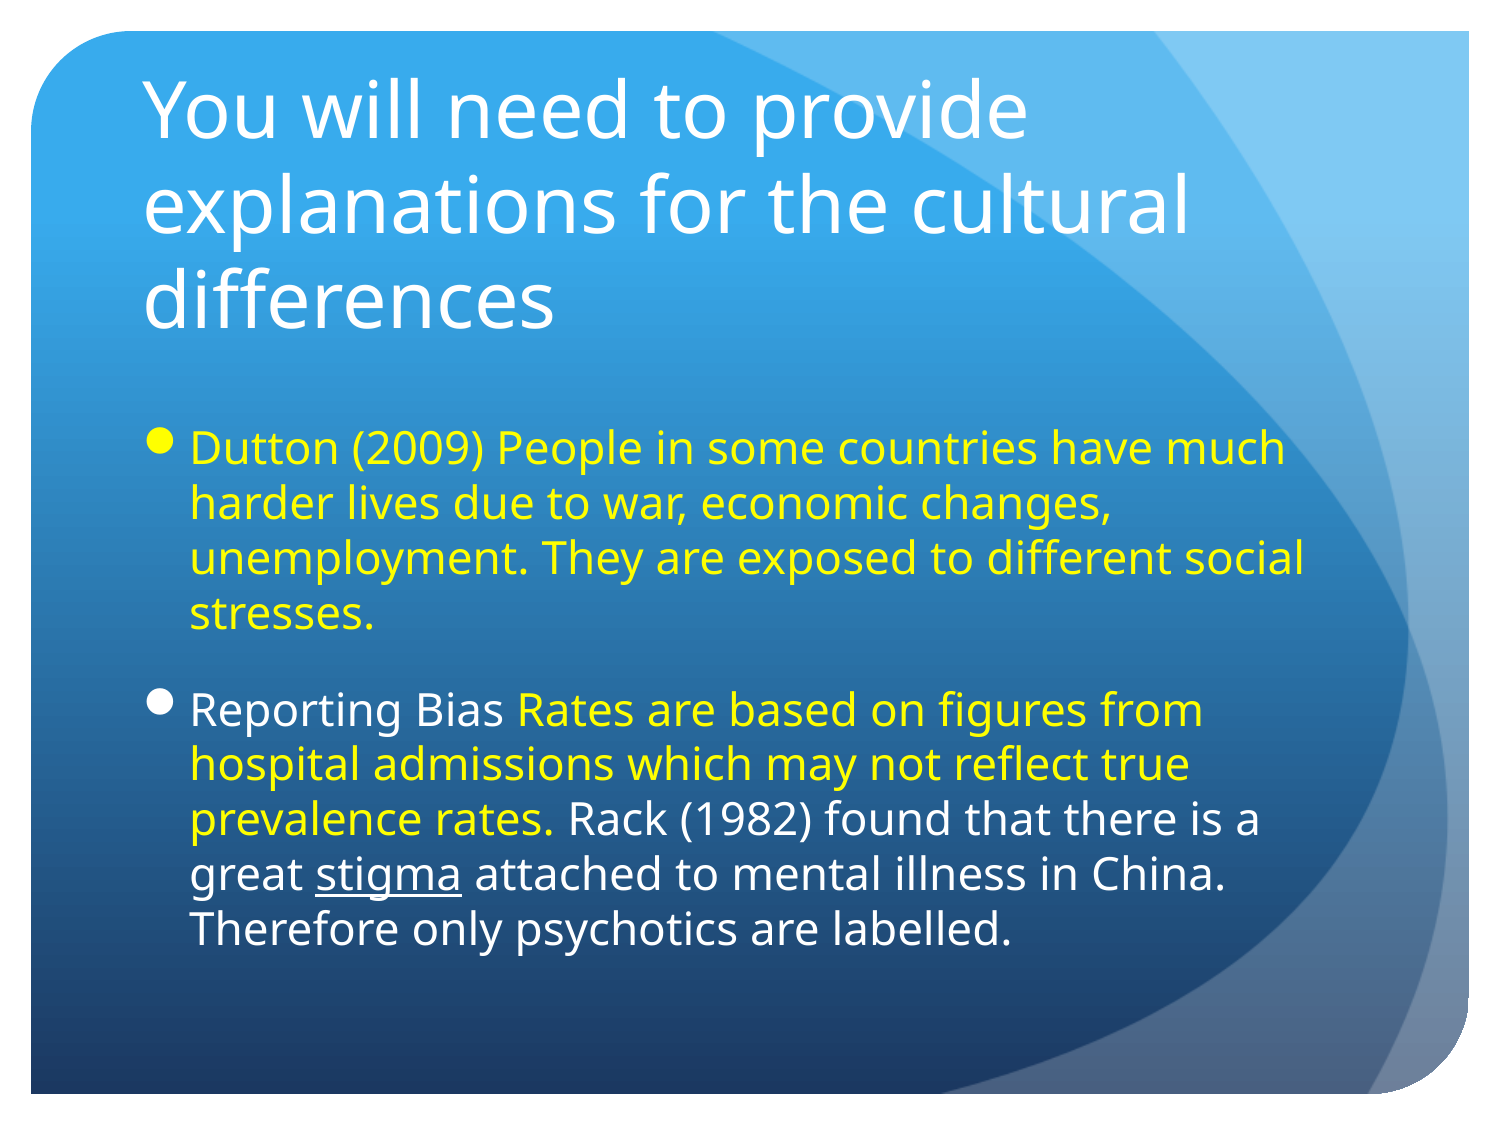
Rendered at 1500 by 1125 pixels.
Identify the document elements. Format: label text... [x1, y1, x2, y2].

picture [24, 30, 1473, 1094]
list Dutton (2009) People in some countries have much harder lives due to war, economic changes, unemployment. They are exposed to different social stresses. Reporting Bias Rates are based on figures from hospital admissions which may not reflect true prevalence rates. Rack (1982) found that there is a great stigma attached to mental illness in China. Therefore only psychotics are labelled. [127, 411, 1372, 991]
title You will need to provide explanations for the cultural differences [127, 62, 1372, 352]
